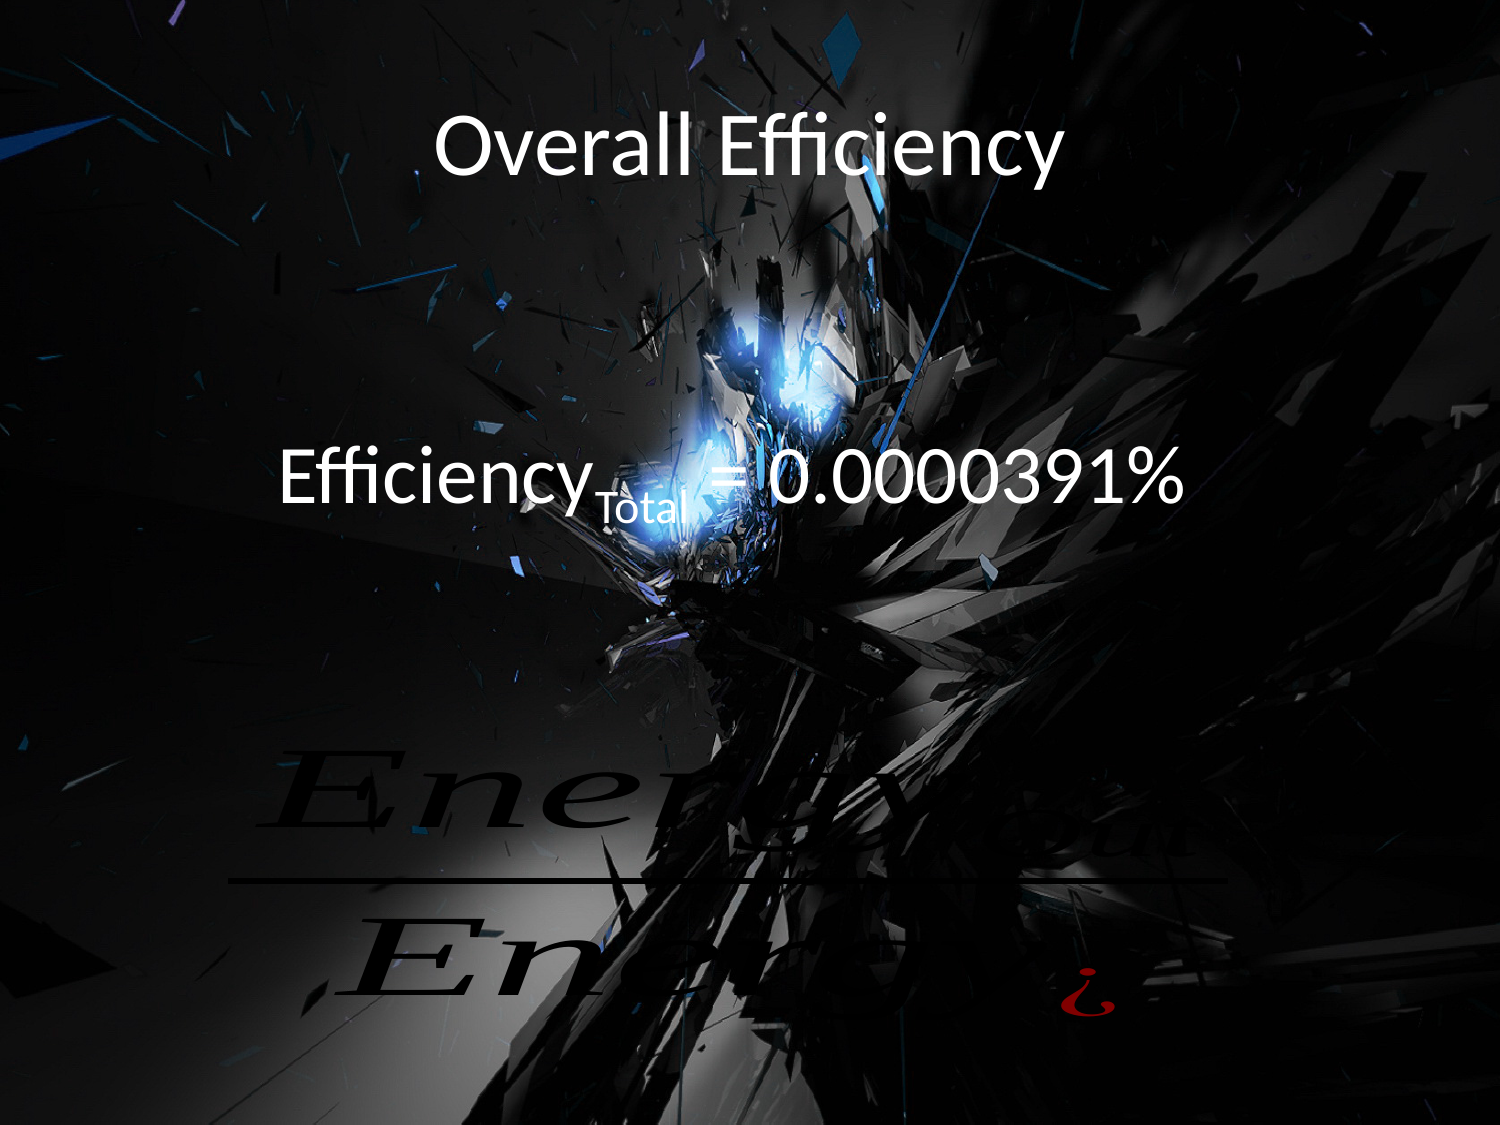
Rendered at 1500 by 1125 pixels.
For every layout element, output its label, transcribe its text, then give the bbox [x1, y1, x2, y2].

title Overall Efficiency [75, 45, 1425, 233]
picture [0, 0, 1500, 1125]
text_box EfficiencyTotal = 0.0000391% [262, 412, 1263, 541]
